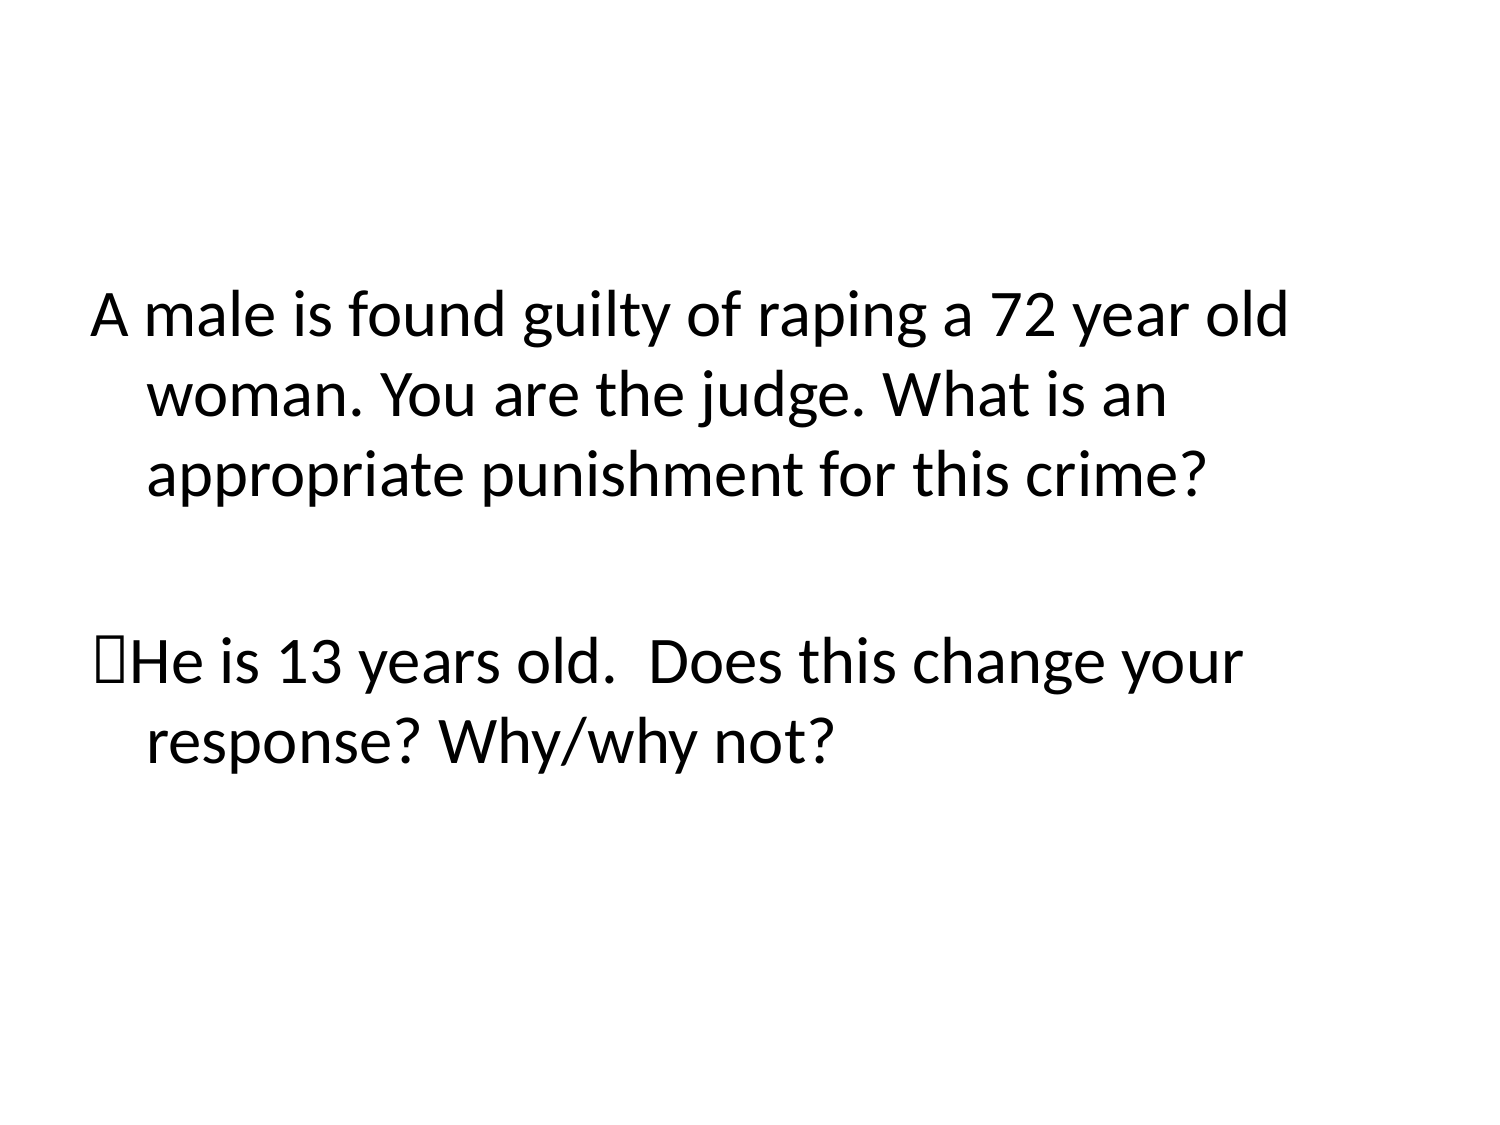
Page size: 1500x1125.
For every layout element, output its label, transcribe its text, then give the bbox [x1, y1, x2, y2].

list A male is found guilty of raping a 72 year old woman. You are the judge. What is an appropriate punishment for this crime? He is 13 years old. Does this change your response? Why/why not? [75, 262, 1425, 1005]
